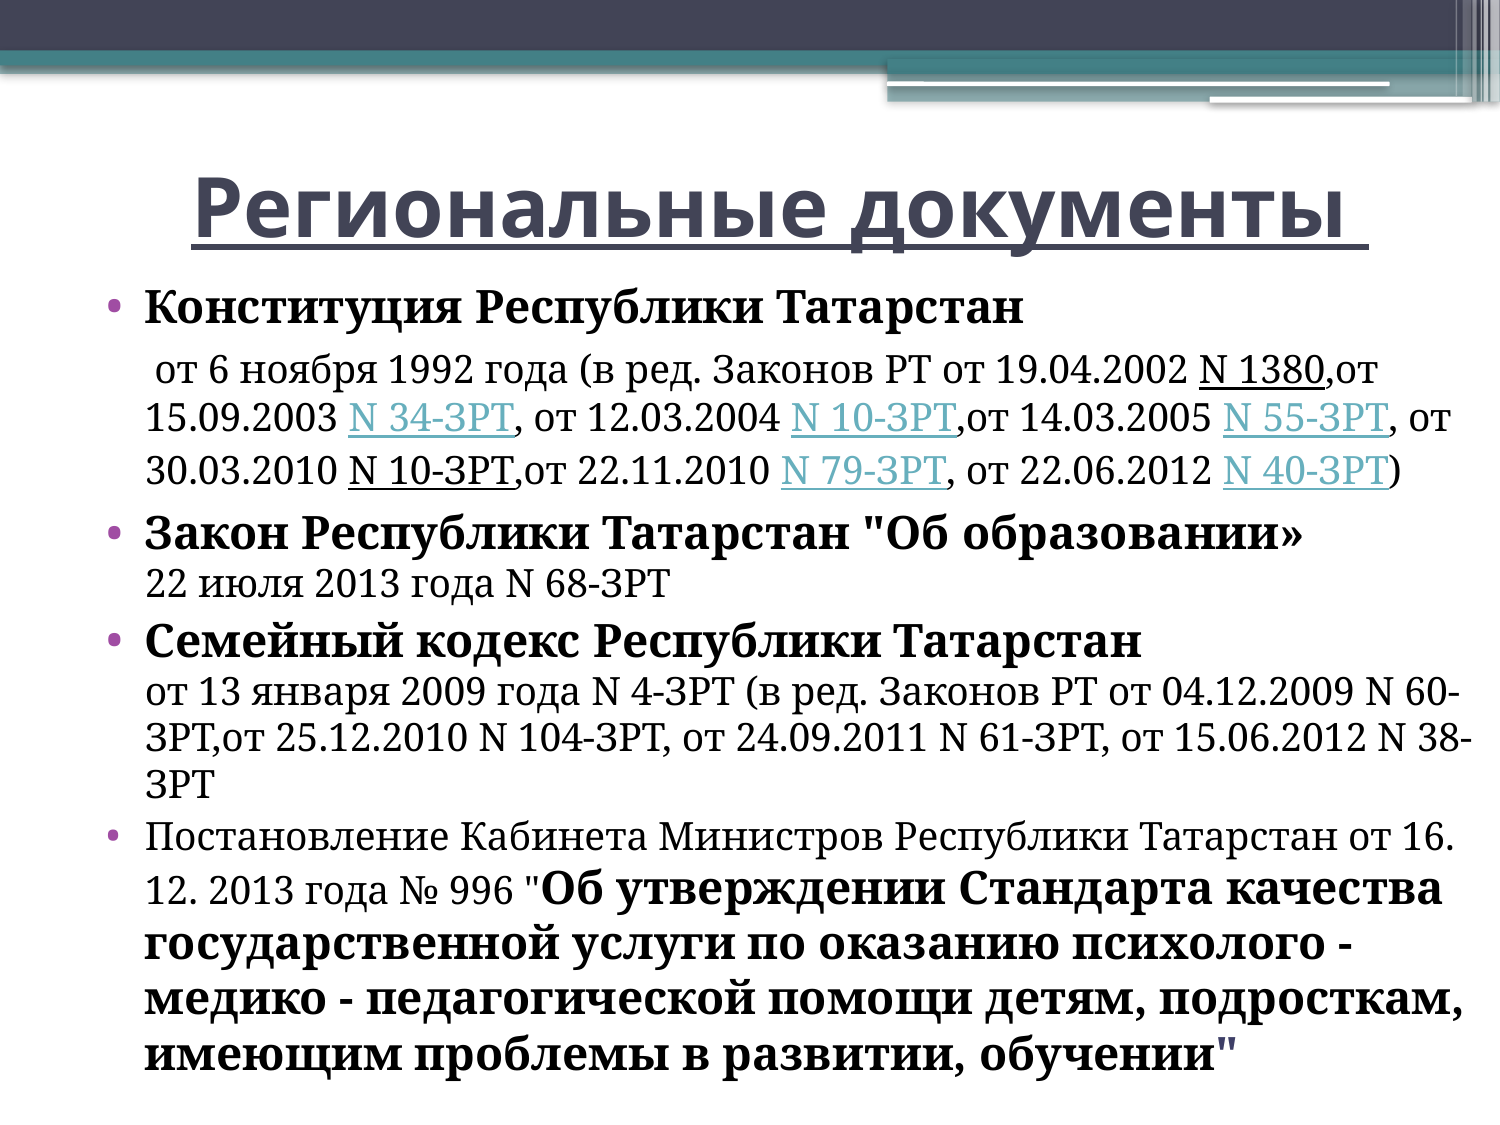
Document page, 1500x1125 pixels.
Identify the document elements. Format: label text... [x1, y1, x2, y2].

title Региональные документы [105, 117, 1456, 269]
list Конституция Республики Татарстан от 6 ноября 1992 года (в ред. Законов РТ от 19.04.2002 N 1380,от 15.09.2003 N 34-ЗРТ, от 12.03.2004 N 10-ЗРТ,от 14.03.2005 N 55-ЗРТ, от 30.03.2010 N 10-ЗРТ,от 22.11.2010 N 79-ЗРТ, от 22.06.2012 N 40-ЗРТ) Закон Республики Татарстан "Об образовании» 22 июля 2013 года N 68-ЗРТ Семейный кодекс Республики Татарстан от 13 января 2009 года N 4-ЗРТ (в ред. Законов РТ от 04.12.2009 N 60-ЗРТ,от 25.12.2010 N 104-ЗРТ, от 24.09.2011 N 61-ЗРТ, от 15.06.2012 N 38-ЗРТ Постановление Кабинета Министров Республики Татарстан от 16. 12. 2013 года № 996 "Об утверждении Стандарта качества государственной услуги по оказанию психолого - медико - педагогической помощи детям, подросткам, имеющим проблемы в развитии, обучении" [75, 269, 1500, 1125]
